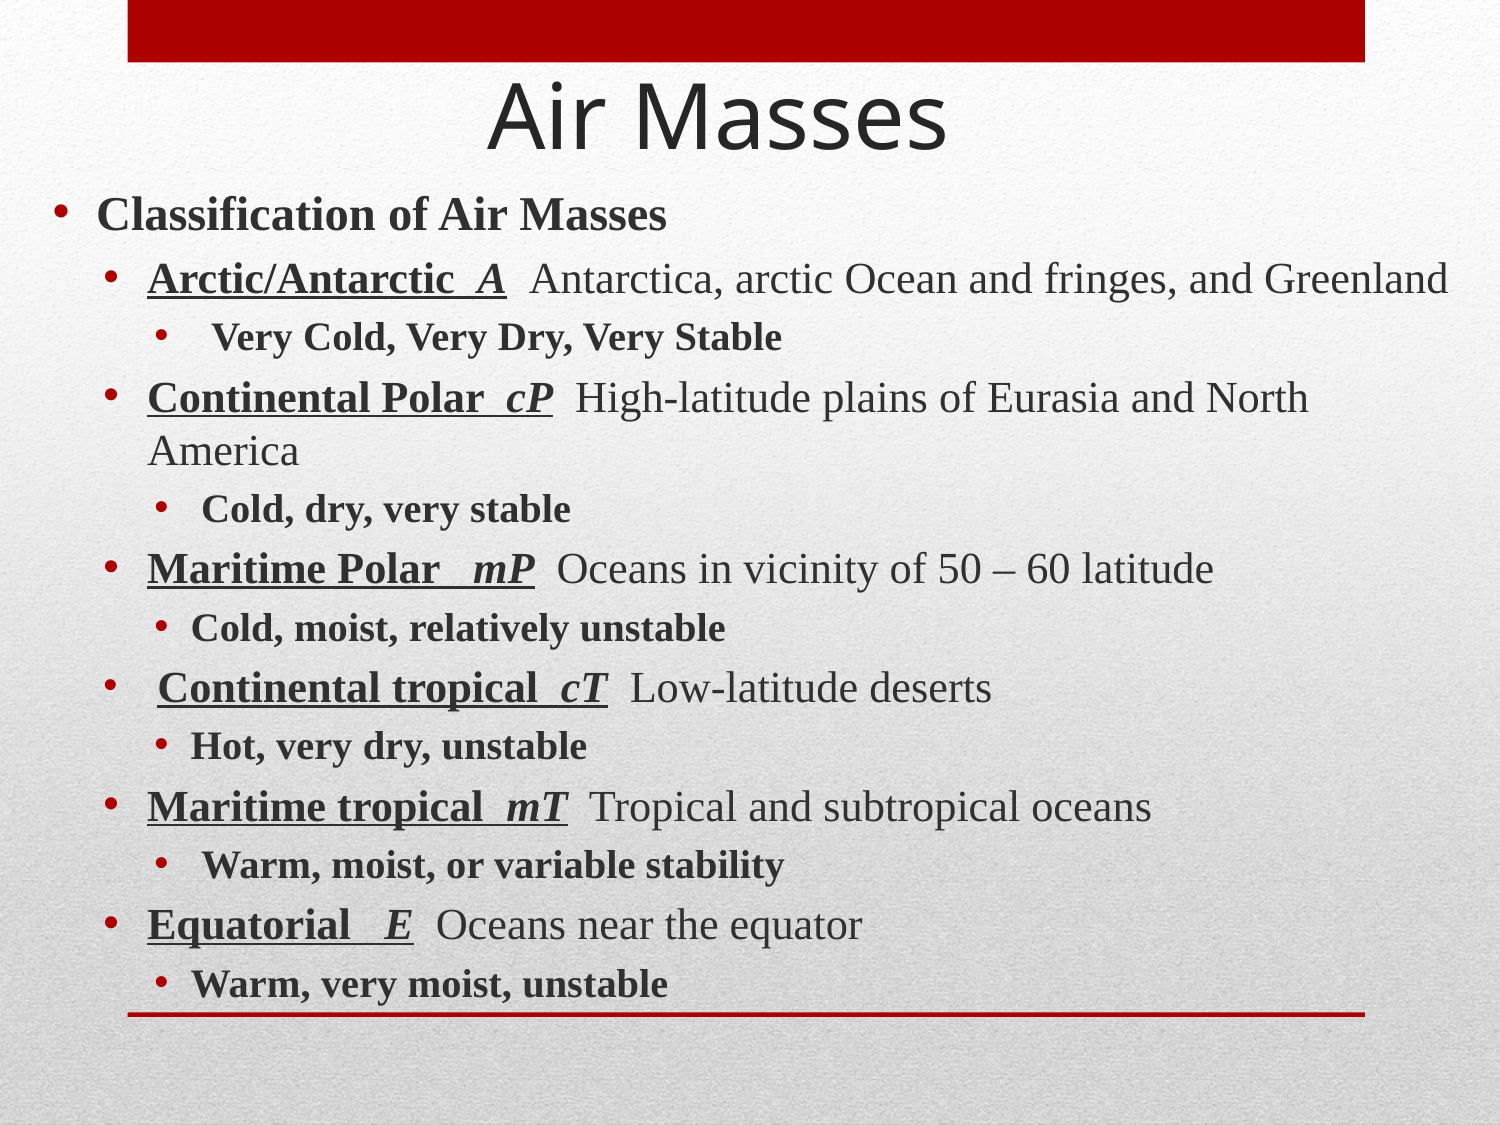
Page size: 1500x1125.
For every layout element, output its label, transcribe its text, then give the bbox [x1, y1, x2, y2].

list Classification of Air Masses Arctic/Antarctic A Antarctica, arctic Ocean and fringes, and Greenland Very Cold, Very Dry, Very Stable Continental Polar cP High-latitude plains of Eurasia and North America Cold, dry, very stable Maritime Polar mP Oceans in vicinity of 50 – 60 latitude Cold, moist, relatively unstable Continental tropical cT Low-latitude deserts Hot, very dry, unstable Maritime tropical mT Tropical and subtropical oceans Warm, moist, or variable stability Equatorial E Oceans near the equator Warm, very moist, unstable [37, 162, 1475, 1025]
title Air Masses [150, 16, 1288, 162]
